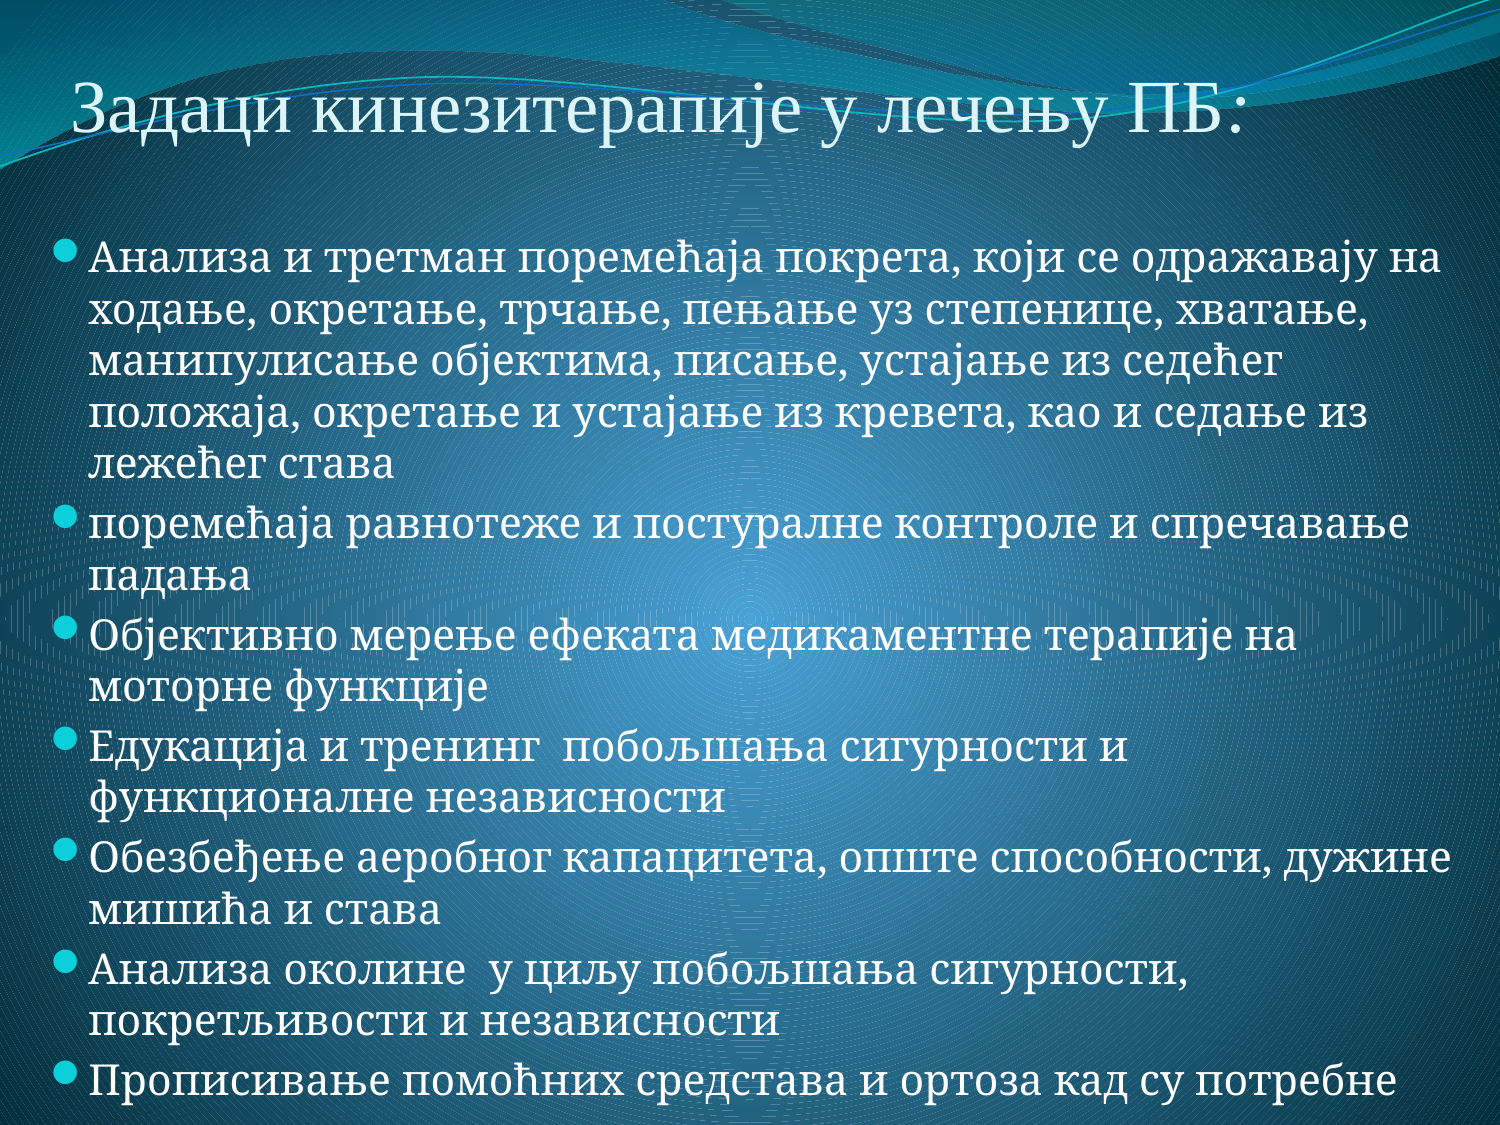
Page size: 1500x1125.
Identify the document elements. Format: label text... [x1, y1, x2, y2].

list Aнализа и третман поремећаја покрета, који се одражавају на ходање, окретање, трчање, пењање уз степенице, хватање, манипулисање објектима, писање, устајање из седећег положаја, окретање и устајање из кревета, као и седање из лежећег става поремећаја равнотеже и постуралне контроле и спречавање падања Oбјективно мерење ефеката медикаментне терапије на моторне функције Eдукација и тренинг побољшања сигурности и функционалне независности Oбезбеђење аеробног капацитета, опште способности, дужине мишића и става Aнализа околине у циљу побољшања сигурности, покретљивости и независности Прописивање помоћних средстава и ортоза кад су потребне [35, 222, 1477, 1125]
title Задаци кинезитерапије у лечењу ПБ: [70, 0, 1500, 238]
